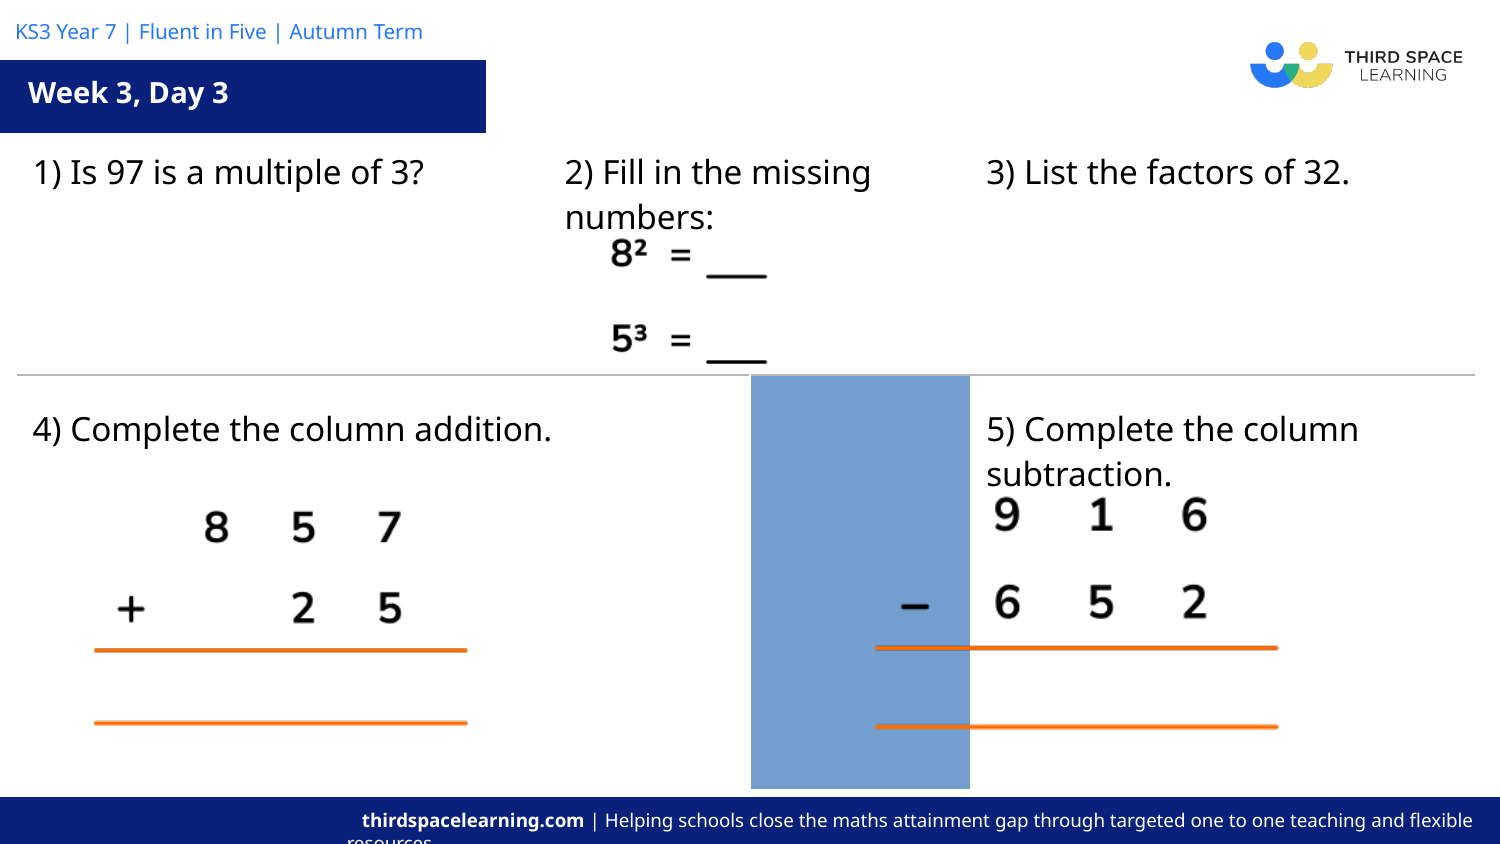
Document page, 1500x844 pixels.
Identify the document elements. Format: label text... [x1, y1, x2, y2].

picture [1250, 33, 1465, 99]
table_header 2) Fill in the missing numbers: [550, 142, 970, 374]
picture [94, 499, 469, 727]
picture [875, 484, 1280, 730]
text_box Week 3, Day 3 [13, 59, 383, 125]
table_cell 5) Complete the column subtraction. [972, 376, 1474, 788]
table_cell 4) Complete the column addition. [19, 376, 749, 788]
table_header 1) Is 97 is a multiple of 3? [19, 142, 549, 374]
table_header 3) List the factors of 32. [972, 142, 1474, 374]
picture [609, 228, 785, 365]
